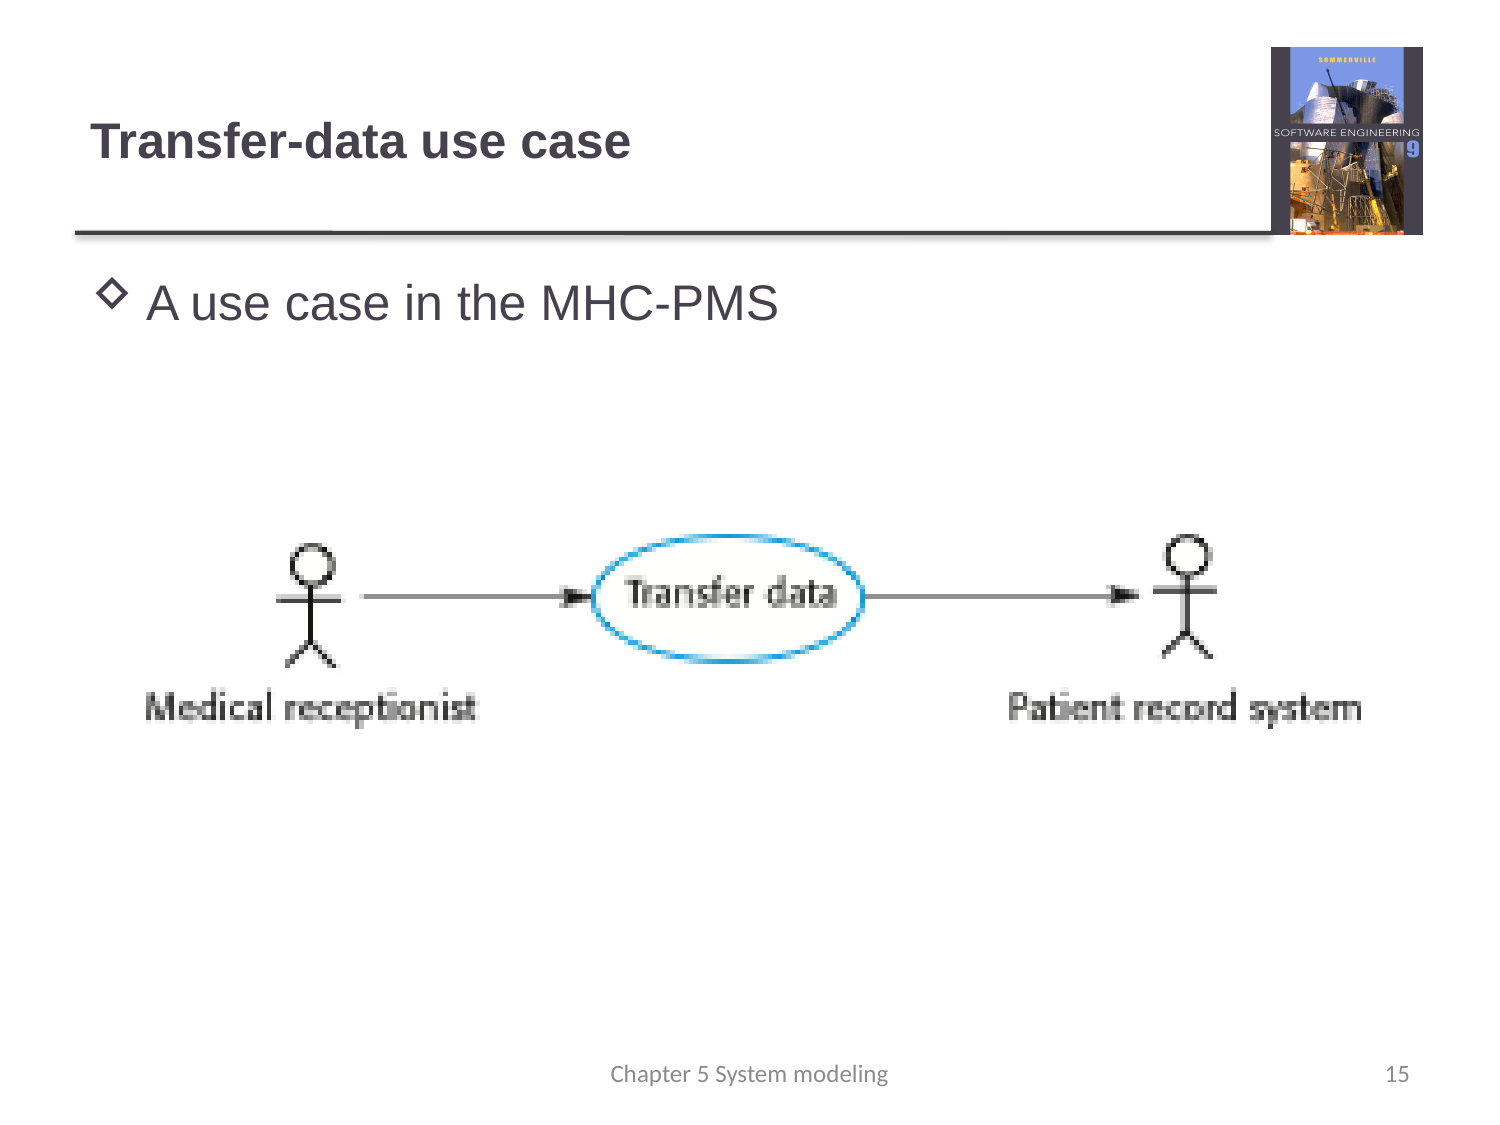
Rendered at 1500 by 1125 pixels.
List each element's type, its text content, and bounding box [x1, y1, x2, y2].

title Transfer-data use case [74, 44, 1272, 233]
picture [141, 534, 1371, 735]
list A use case in the MHC-PMS [75, 262, 1425, 1005]
footer Chapter 5 System modeling [512, 1042, 988, 1103]
slide_number 15 [1074, 1042, 1425, 1103]
picture [1272, 47, 1423, 235]
